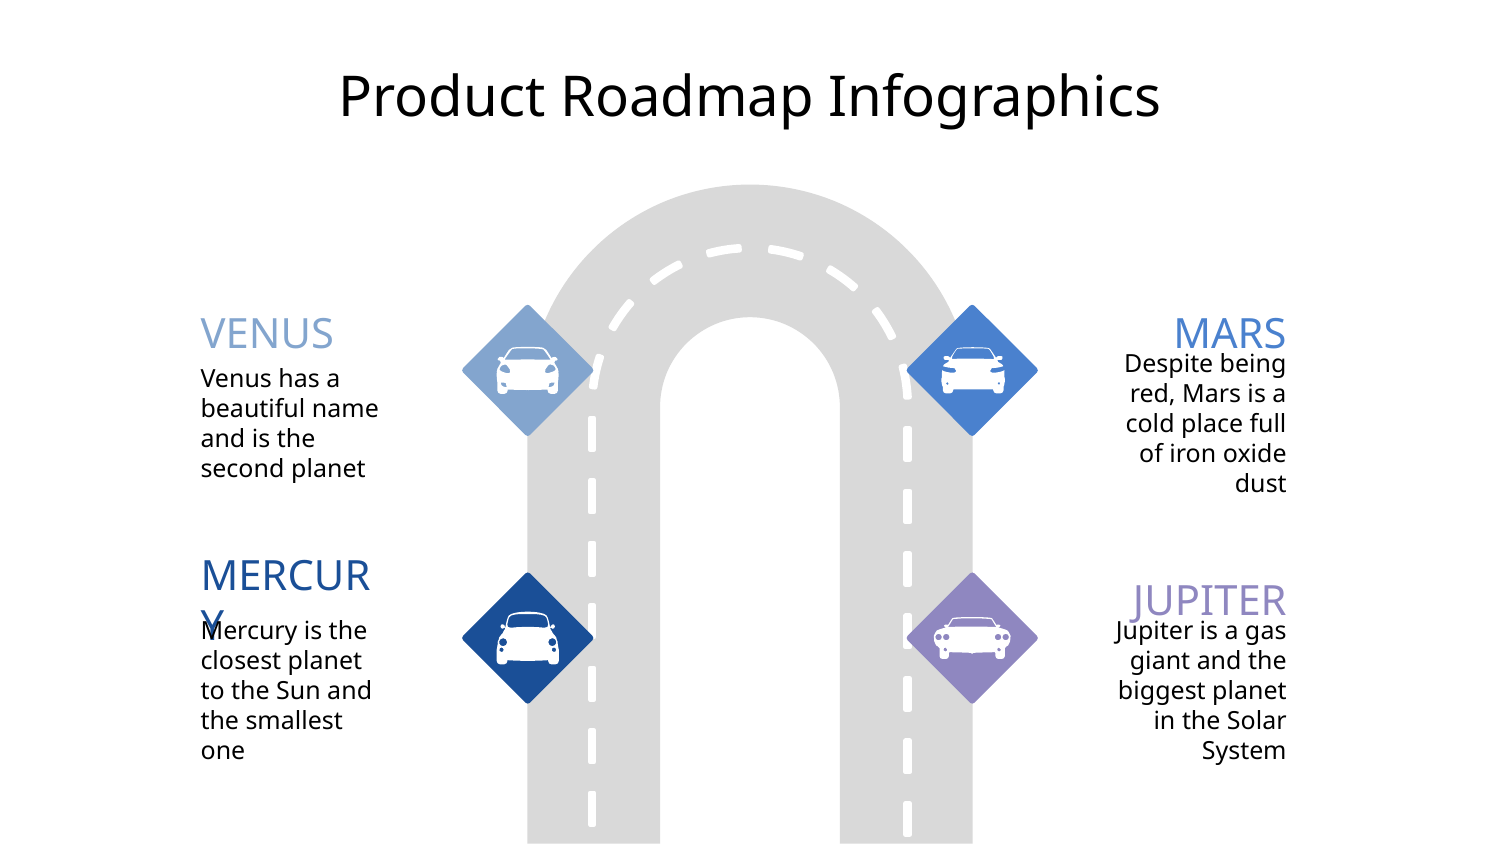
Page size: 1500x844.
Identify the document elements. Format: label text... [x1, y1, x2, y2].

text_box [909, 307, 1035, 433]
text_box [905, 428, 910, 460]
text_box [770, 247, 802, 259]
text_box [708, 246, 740, 256]
text_box [651, 262, 681, 283]
text_box [900, 365, 910, 398]
text_box [905, 740, 910, 772]
text_box [590, 667, 595, 700]
text_box [590, 418, 595, 450]
text_box [590, 480, 595, 512]
text_box [496, 346, 559, 394]
text_box [465, 307, 591, 433]
text_box [465, 575, 591, 701]
text_box [909, 575, 1035, 701]
text_box [933, 617, 1011, 659]
text_box [590, 730, 595, 762]
text_box [905, 678, 910, 710]
text_box [874, 309, 894, 338]
text_box [590, 792, 595, 825]
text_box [185, 308, 406, 490]
text_box [590, 605, 595, 637]
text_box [1081, 575, 1303, 757]
text_box [496, 611, 559, 665]
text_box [185, 575, 406, 757]
text_box [527, 184, 973, 844]
text_box [905, 553, 910, 585]
text_box [828, 267, 856, 290]
text_box [905, 803, 910, 835]
text_box [905, 615, 910, 648]
text_box [610, 301, 632, 329]
text_box [591, 355, 602, 388]
text_box [905, 490, 910, 523]
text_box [1081, 308, 1303, 490]
title Product Roadmap Infographics [75, 67, 1425, 120]
text_box [590, 543, 595, 575]
text_box [941, 347, 1006, 394]
